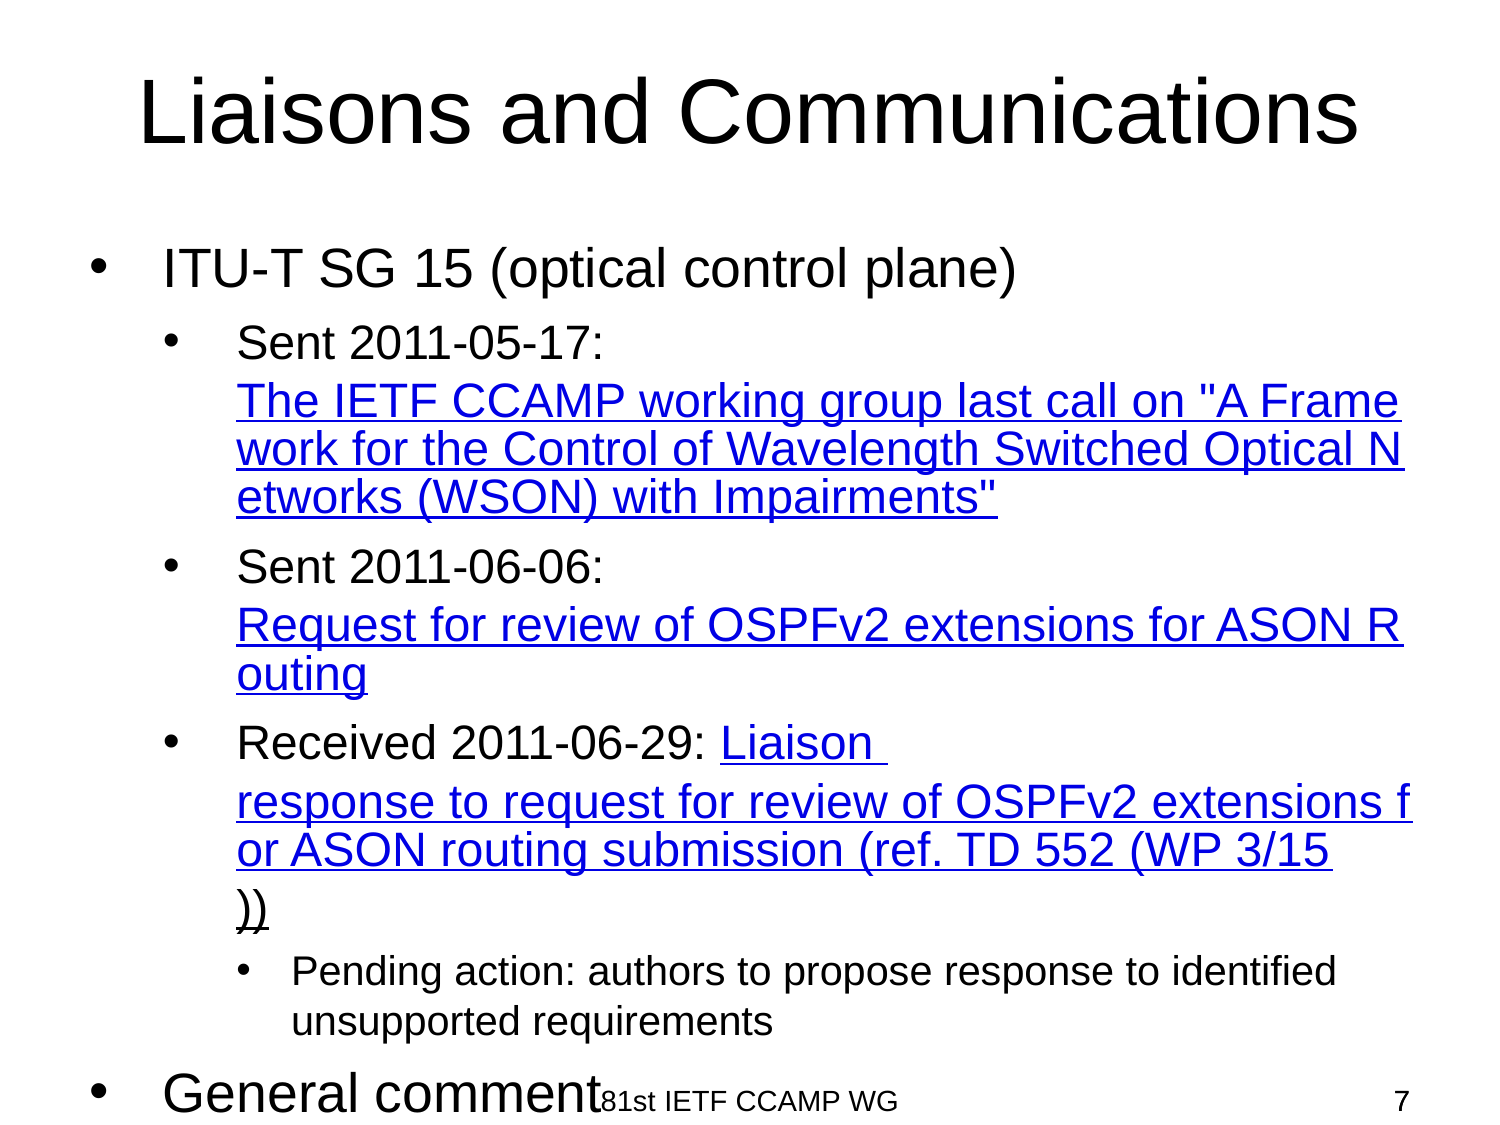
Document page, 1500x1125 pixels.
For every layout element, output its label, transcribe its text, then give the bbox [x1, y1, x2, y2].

footer 81st IETF CCAMP WG [430, 1074, 1069, 1125]
slide_number 7 [1074, 1074, 1425, 1125]
title Liaisons and Communications [75, 7, 1425, 206]
list ITU-T SG 15 (optical control plane) Sent 2011-05-17: The IETF CCAMP working group last call on "A Framework for the Control of Wavelength Switched Optical Networks (WSON) with Impairments" Sent 2011-06-06: Request for review of OSPFv2 extensions for ASON Routing Received 2011-06-29: Liaison response to request for review of OSPFv2 extensions for ASON routing submission (ref. TD 552 (WP 3/15)) Pending action: authors to propose response to identified unsupported requirements General comment Please review proposed and incoming documents and comment on ccamp@ietf.org [75, 224, 1425, 1071]
